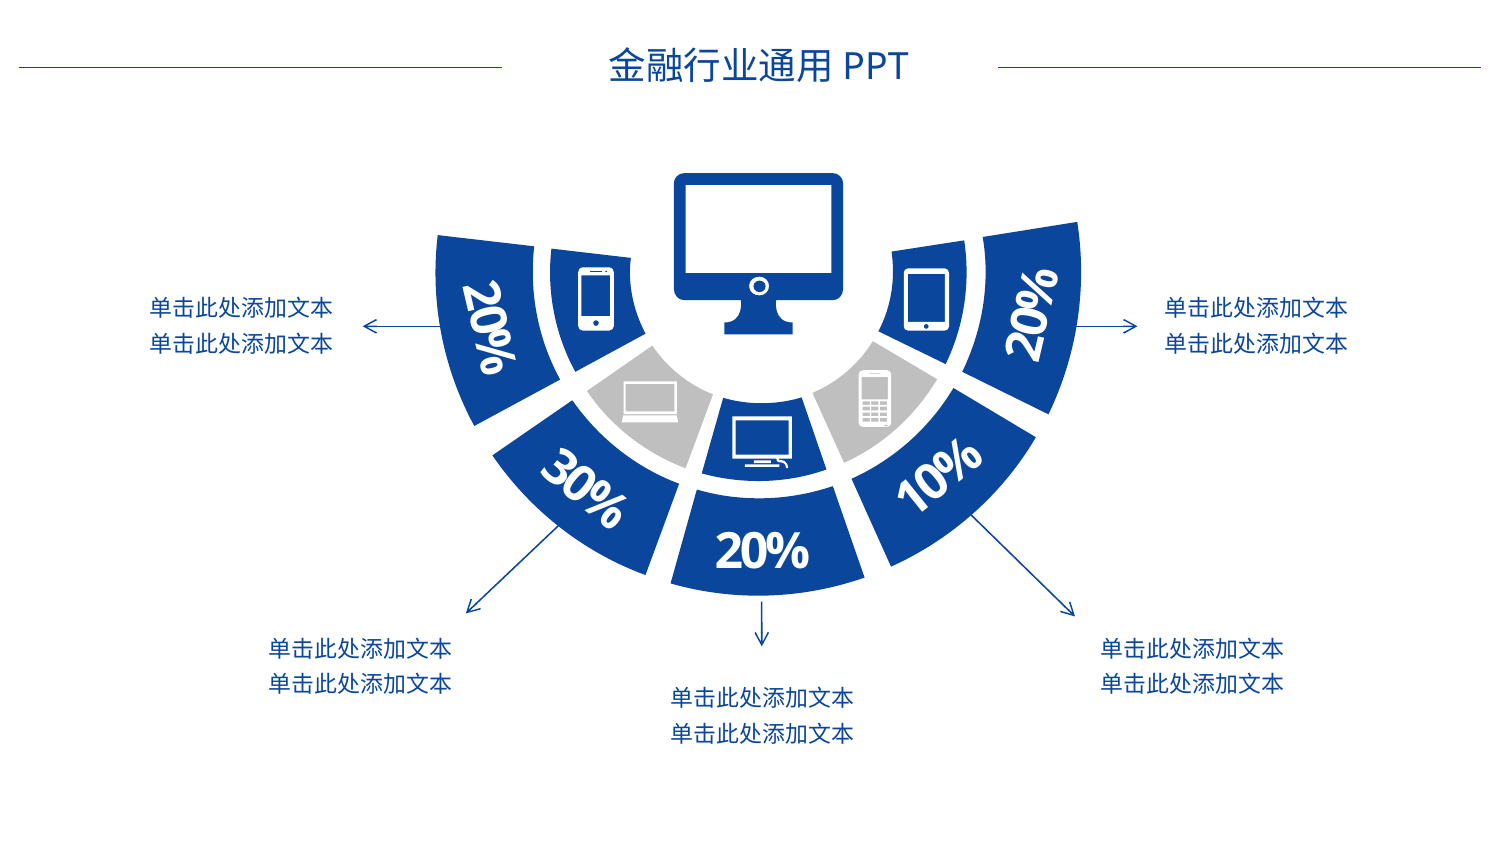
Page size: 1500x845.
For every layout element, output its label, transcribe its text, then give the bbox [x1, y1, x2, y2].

text_box [701, 397, 827, 482]
text_box [578, 267, 614, 331]
text_box [962, 221, 1082, 415]
text_box 20% [447, 265, 539, 390]
text_box [858, 370, 892, 427]
text_box [492, 400, 680, 576]
text_box 10% [872, 413, 1002, 536]
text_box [465, 523, 561, 614]
text_box [903, 268, 950, 331]
text_box [670, 486, 865, 596]
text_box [621, 381, 678, 423]
text_box 金融行业通用PPT [483, 34, 1034, 95]
text_box 单击此处添加文本单击此处添加文本 [1087, 620, 1299, 704]
text_box [435, 235, 561, 426]
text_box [970, 514, 1076, 617]
text_box 单击此处添加文本单击此处添加文本 [255, 620, 466, 704]
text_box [673, 172, 844, 335]
text_box 30% [523, 426, 653, 549]
text_box 20% [984, 251, 1076, 375]
text_box [851, 387, 1036, 567]
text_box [732, 416, 793, 469]
text_box 单击此处添加文本单击此处添加文本 [657, 669, 868, 753]
text_box [586, 345, 713, 469]
text_box 单击此处添加文本单击此处添加文本 [1151, 280, 1363, 363]
text_box 单击此处添加文本单击此处添加文本 [135, 280, 347, 363]
text_box 20% [707, 514, 818, 583]
text_box [550, 248, 646, 372]
text_box [812, 341, 938, 463]
text_box [878, 240, 967, 365]
